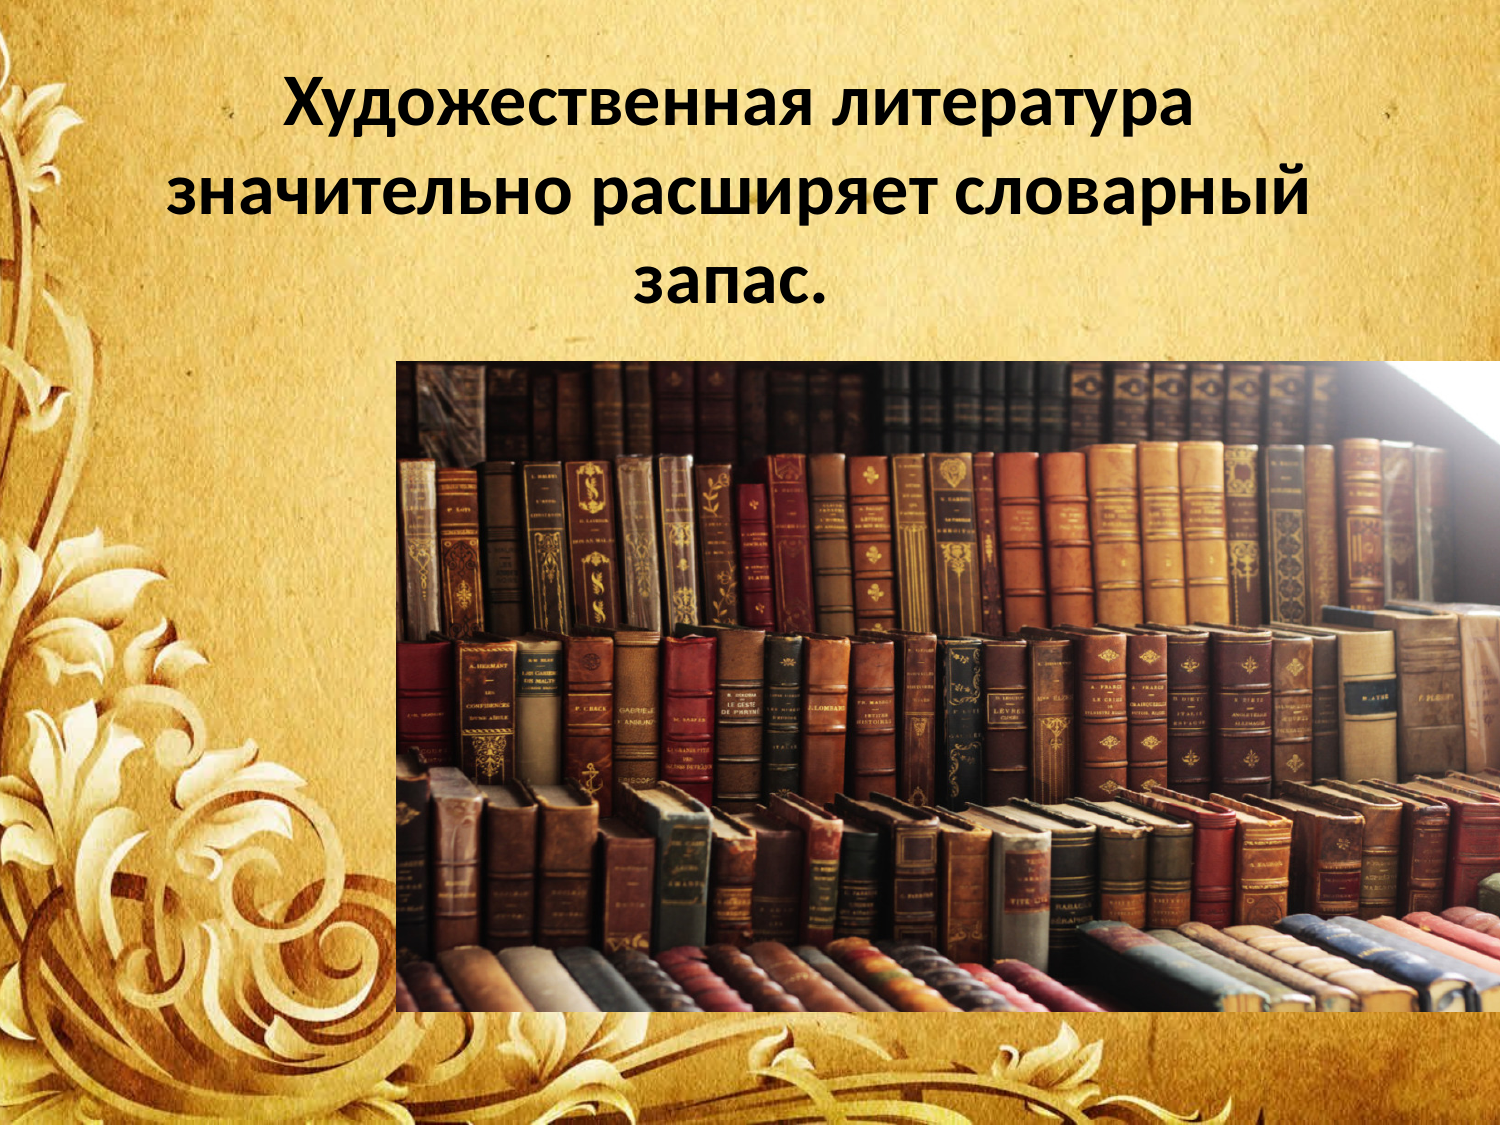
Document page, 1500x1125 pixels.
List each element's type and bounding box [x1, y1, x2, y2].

list [0, 0, 1500, 1125]
picture [396, 361, 1500, 1012]
